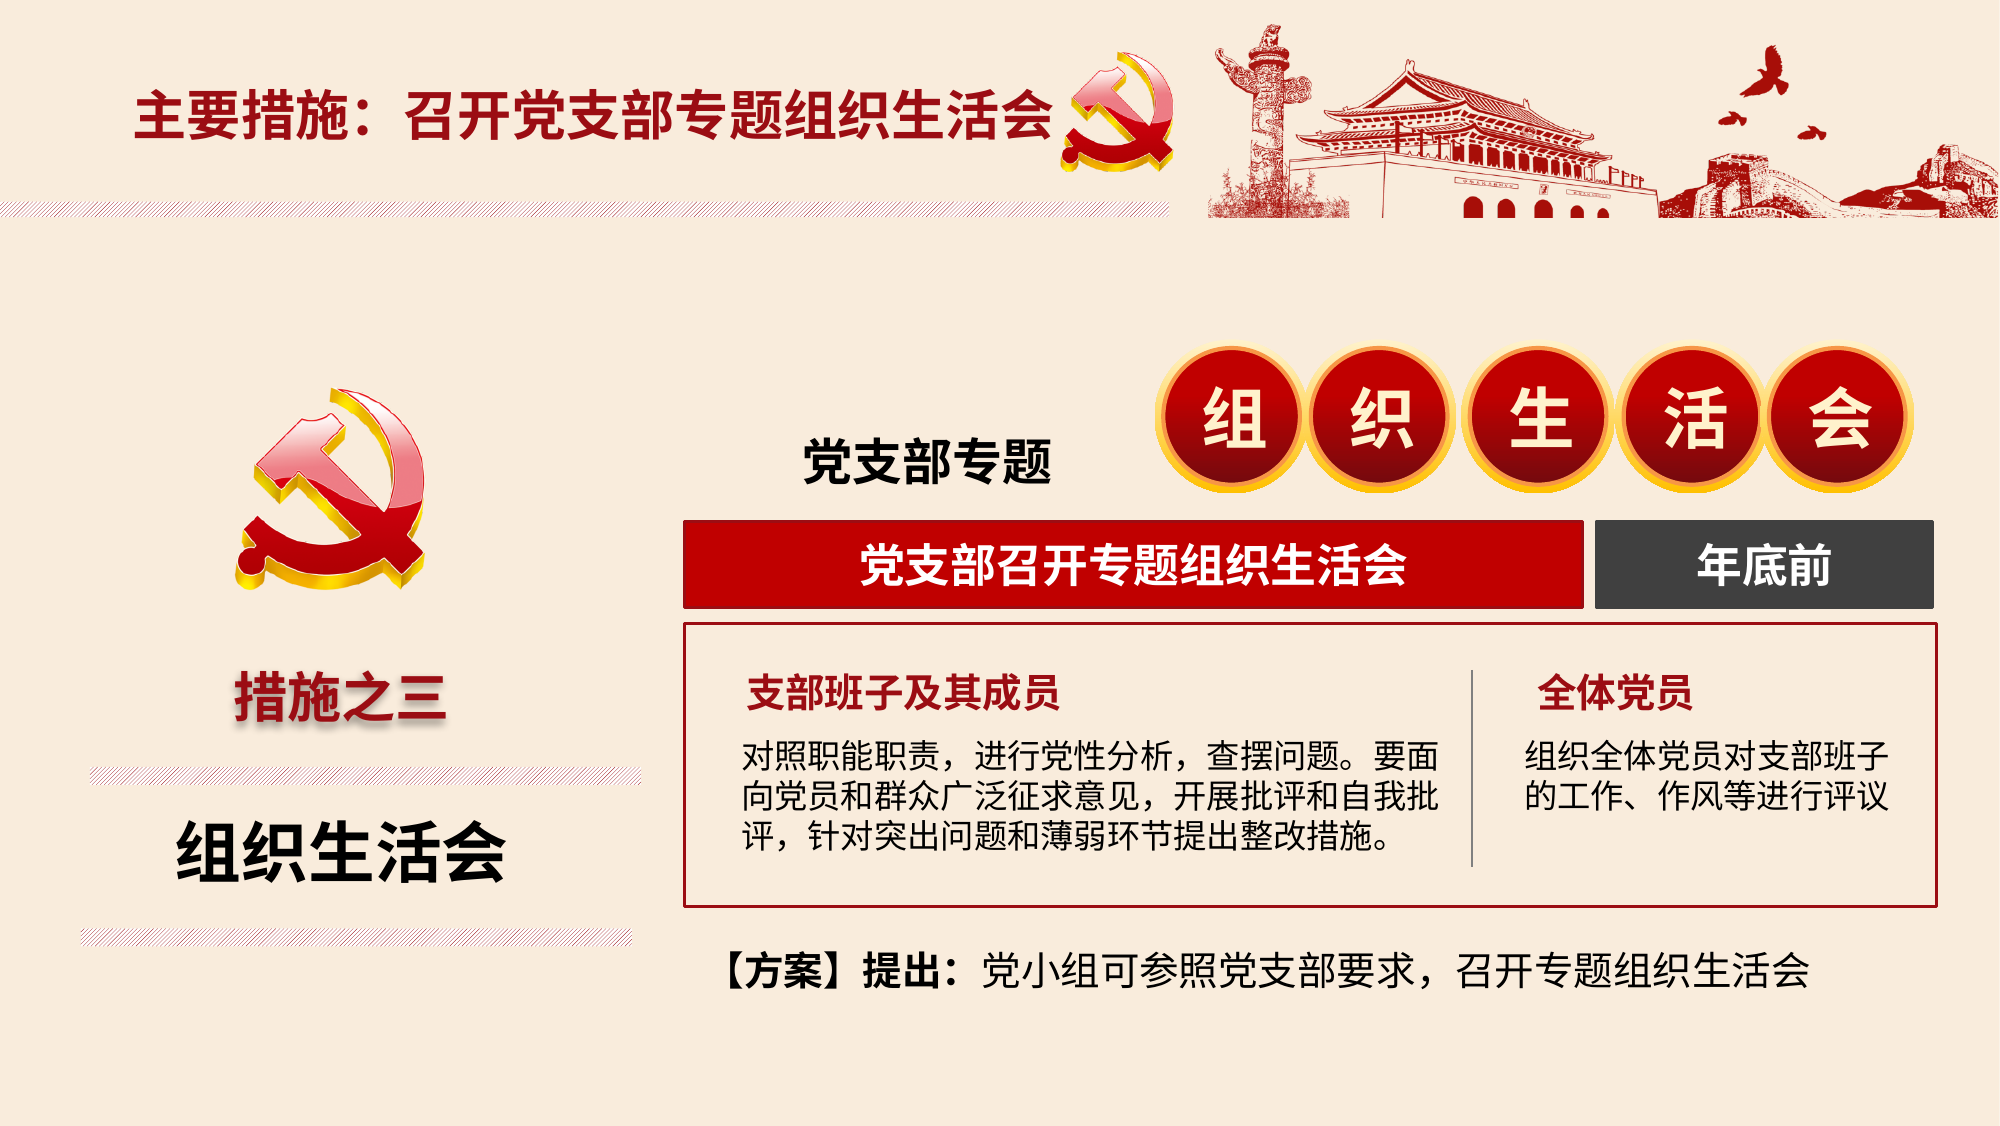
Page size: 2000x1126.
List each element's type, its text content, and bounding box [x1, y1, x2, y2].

list 主要措施：召开党支部专题组织生活会 [117, 74, 1157, 169]
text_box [1154, 339, 1299, 494]
text_box 组织生活会 [154, 800, 529, 901]
text_box 组织全体党员对支部班子的工作、作风等进行评议 [1504, 725, 1914, 826]
text_box [88, 765, 643, 787]
text_box 措施之三 [213, 653, 471, 739]
text_box 【方案】提出：党小组可参照党支部要求，召开专题组织生活会 [684, 936, 1937, 1004]
text_box 党支部专题 [782, 420, 1074, 501]
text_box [1614, 339, 1757, 494]
text_box 支部班子及其成员 [726, 658, 1083, 725]
text_box [683, 621, 1939, 908]
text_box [1760, 339, 1915, 494]
text_box 党支部召开专题组织生活会 [683, 519, 1585, 610]
text_box 全体党员 [1517, 658, 1716, 725]
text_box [1460, 339, 1612, 494]
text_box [1301, 339, 1457, 494]
text_box [79, 926, 634, 948]
text_box 对照职能职责，进行党性分析，查摆问题。要面向党员和群众广泛征求意见，开展批评和自我批评，针对突出问题和薄弱环节提出整改措施。 [721, 725, 1467, 866]
picture [0, 0, 2000, 1126]
text_box 年底前 [1595, 519, 1935, 610]
